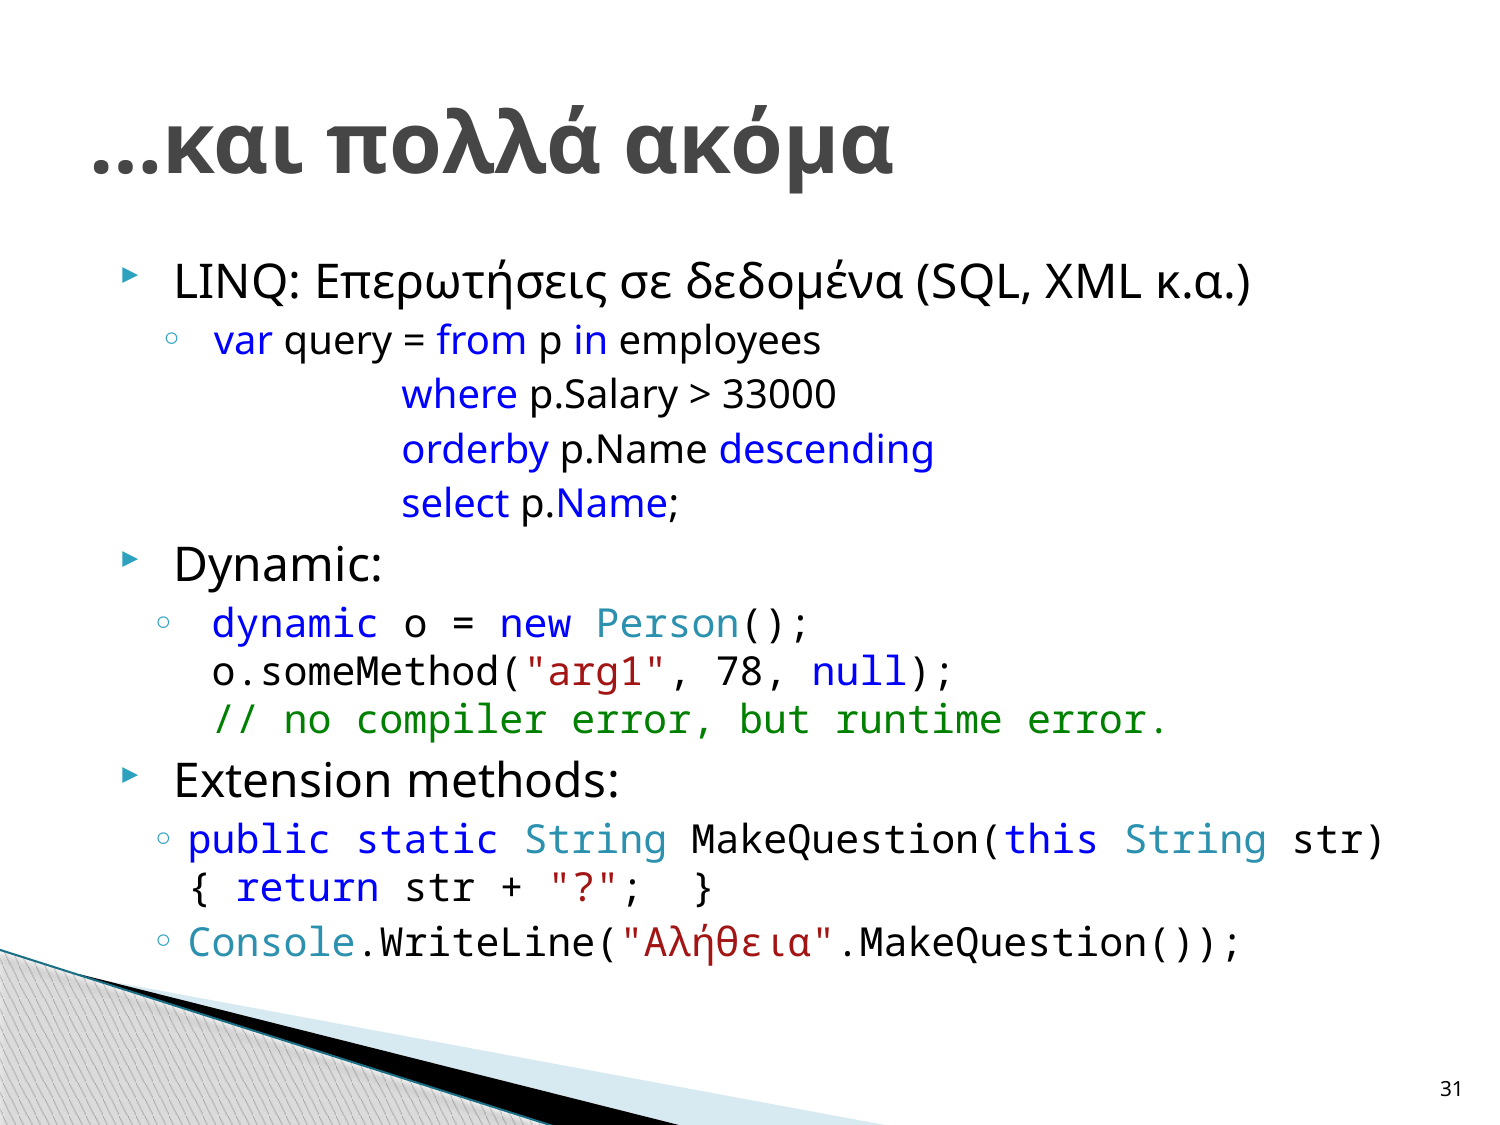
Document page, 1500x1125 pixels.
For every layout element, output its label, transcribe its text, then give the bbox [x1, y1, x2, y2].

list LINQ: Επερωτήσεις σε δεδομένα (SQL, XML κ.α.) var query = from p in employees where p.Salary > 33000 orderby p.Name descending select p.Name; Dynamic: dynamic o = new Person(); o.someMethod("arg1", 78, null); // no compiler error, but runtime error. Extension methods: public static String MakeQuestion(this String str) { return str + "?"; } Console.WriteLine("Αλήθεια".MakeQuestion()); [75, 243, 1425, 986]
slide_number 31 [1418, 1051, 1479, 1112]
title …και πολλά ακόμα [75, 45, 1425, 233]
